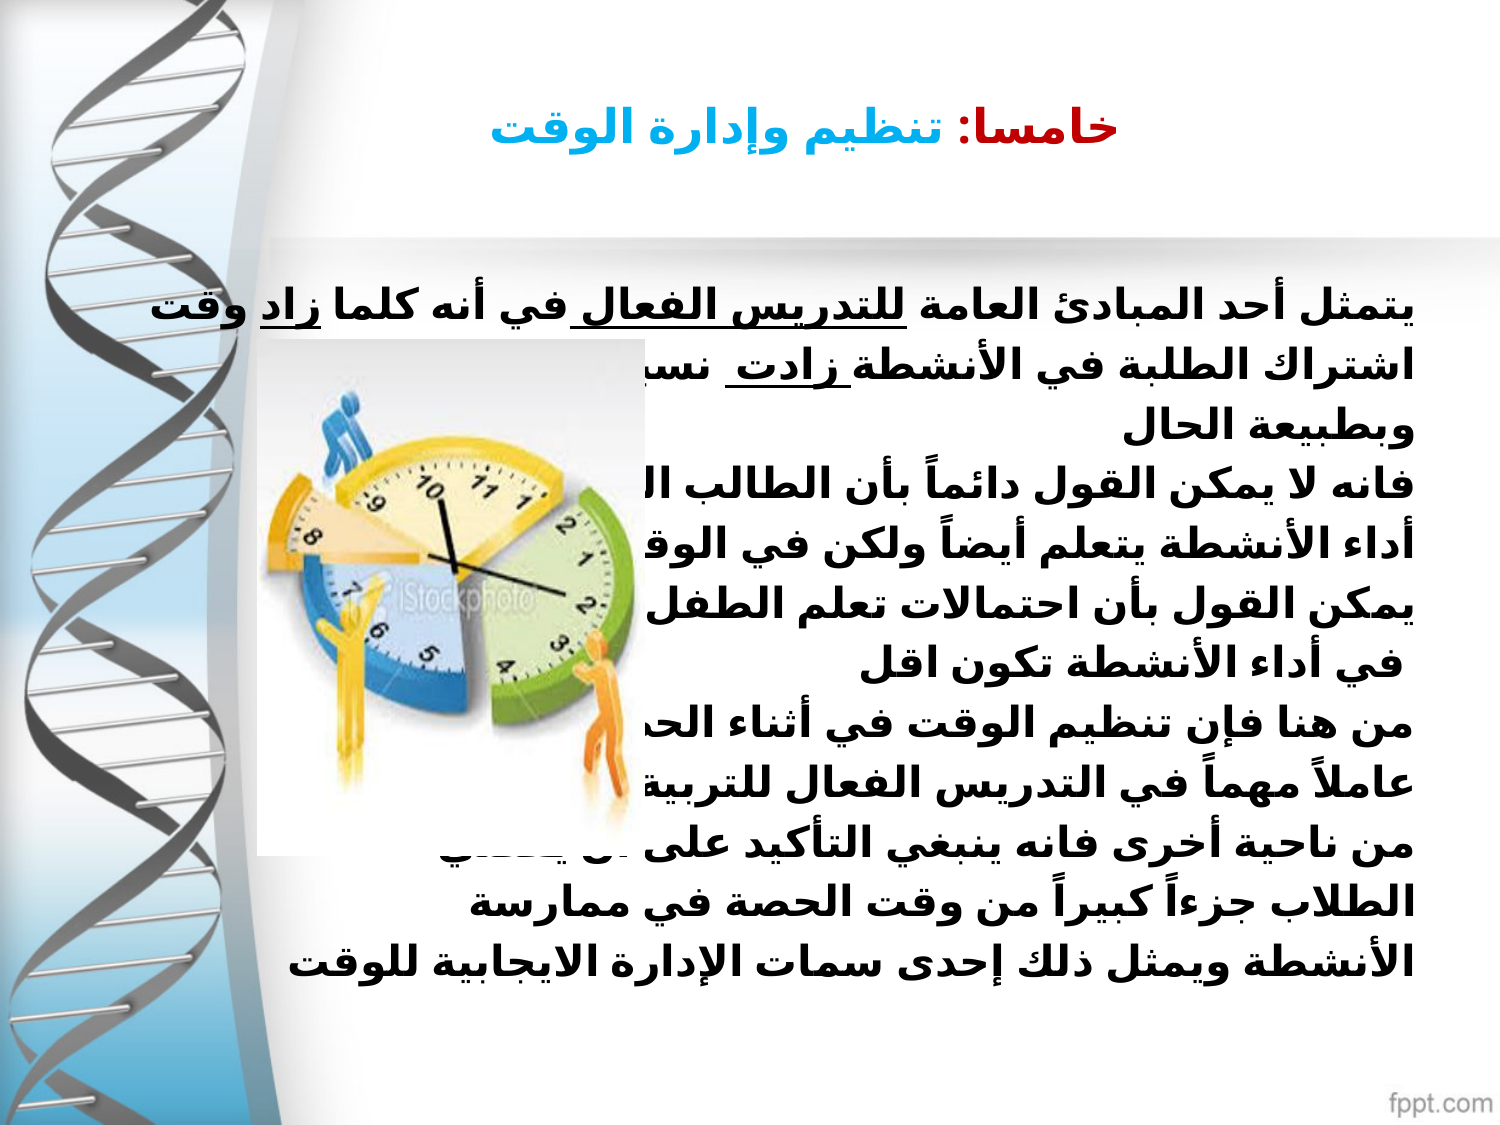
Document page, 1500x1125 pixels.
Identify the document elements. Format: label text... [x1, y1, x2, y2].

picture [257, 339, 645, 856]
title خامسا: تنظيم وإدارة الوقت [123, 30, 1474, 219]
list يتمثل أحد المبادئ العامة للتدريس الفعال في أنه كلما زاد وقت اشتراك الطلبة في الأنشطة زادت نسبة ما يتعلمون وبطبيعة الحال فانه لا يمكن القول دائماً بأن الطالب الذي ينشغل في أداء الأنشطة يتعلم أيضاً ولكن في الوقت نفسه يمكن القول بأن احتمالات تعلم الطفل الذي لا يشرك في أداء الأنشطة تكون اقل من هنا فإن تنظيم الوقت في أثناء الحصص يمثل عاملاً مهماً في التدريس الفعال للتربية الرياضية من ناحية أخرى فانه ينبغي التأكيد على أن يقضي الطلاب جزءاً كبيراً من وقت الحصة في ممارسة الأنشطة ويمثل ذلك إحدى سمات الإدارة الايجابية للوقت [82, 269, 1432, 1012]
